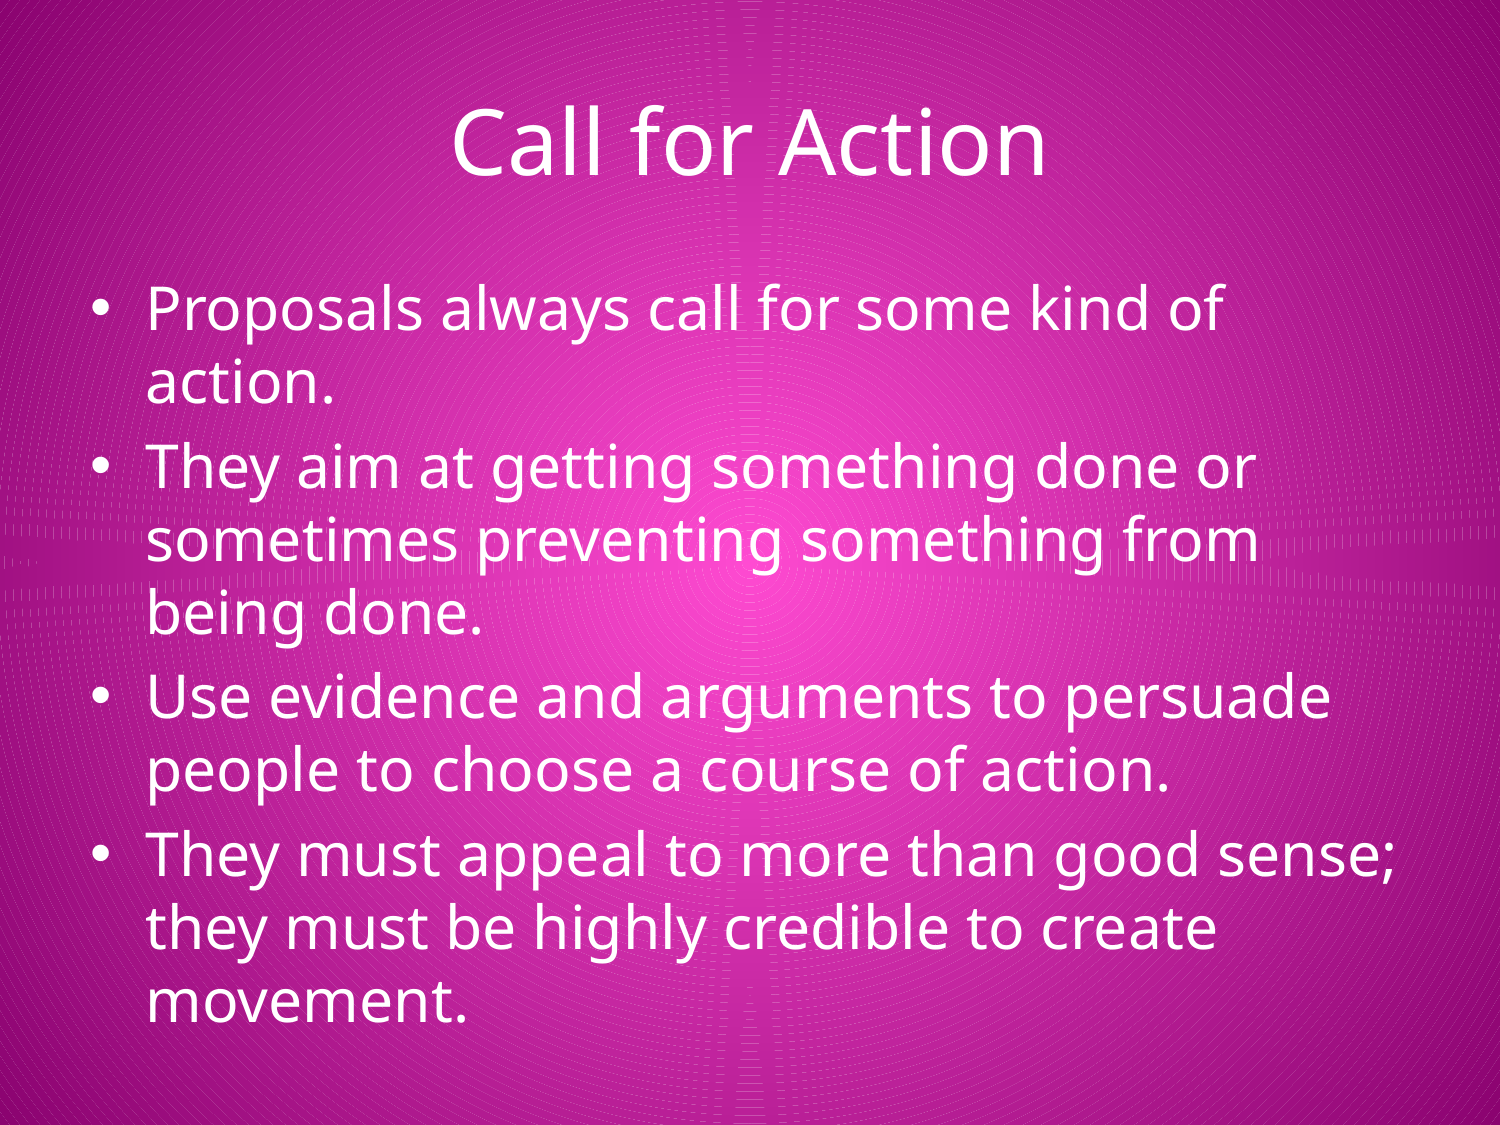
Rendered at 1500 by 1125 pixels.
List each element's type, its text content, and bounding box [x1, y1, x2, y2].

title Call for Action [75, 45, 1425, 233]
list Proposals always call for some kind of action. They aim at getting something done or sometimes preventing something from being done. Use evidence and arguments to persuade people to choose a course of action. They must appeal to more than good sense; they must be highly credible to create movement. [75, 262, 1425, 1050]
